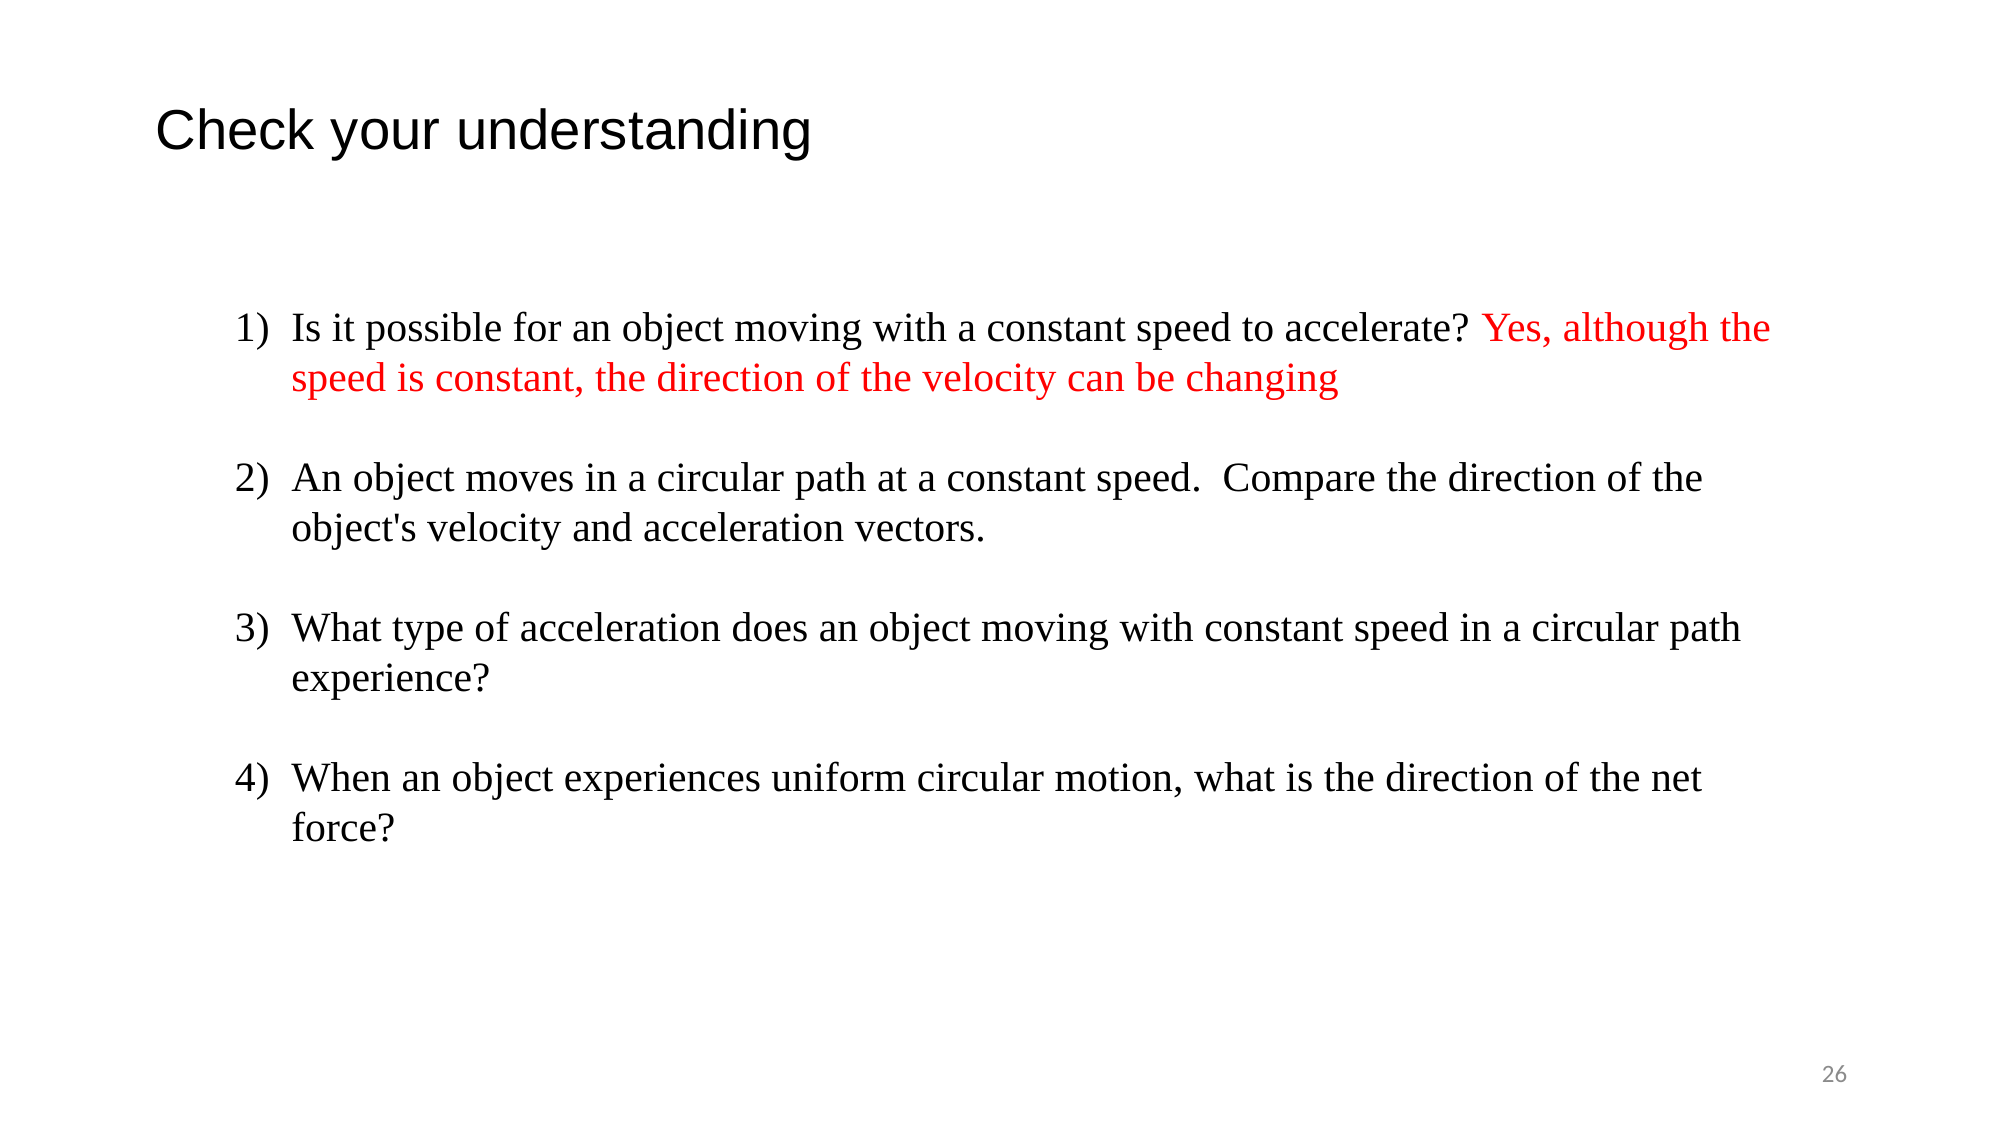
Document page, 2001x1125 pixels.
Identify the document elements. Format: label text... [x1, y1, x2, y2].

text_box Check your understanding [155, 93, 1409, 171]
slide_number 26 [1412, 1042, 1863, 1103]
text_box Is it possible for an object moving with a constant speed to accelerate? Yes, although the speed is constant, the direction of the velocity can be changing An object moves in a circular path at a constant speed. Compare the direction of the object's velocity and acceleration vectors. What type of acceleration does an object moving with constant speed in a circular path experience? When an object experiences uniform circular motion, what is the direction of the net force? [220, 291, 1793, 857]
